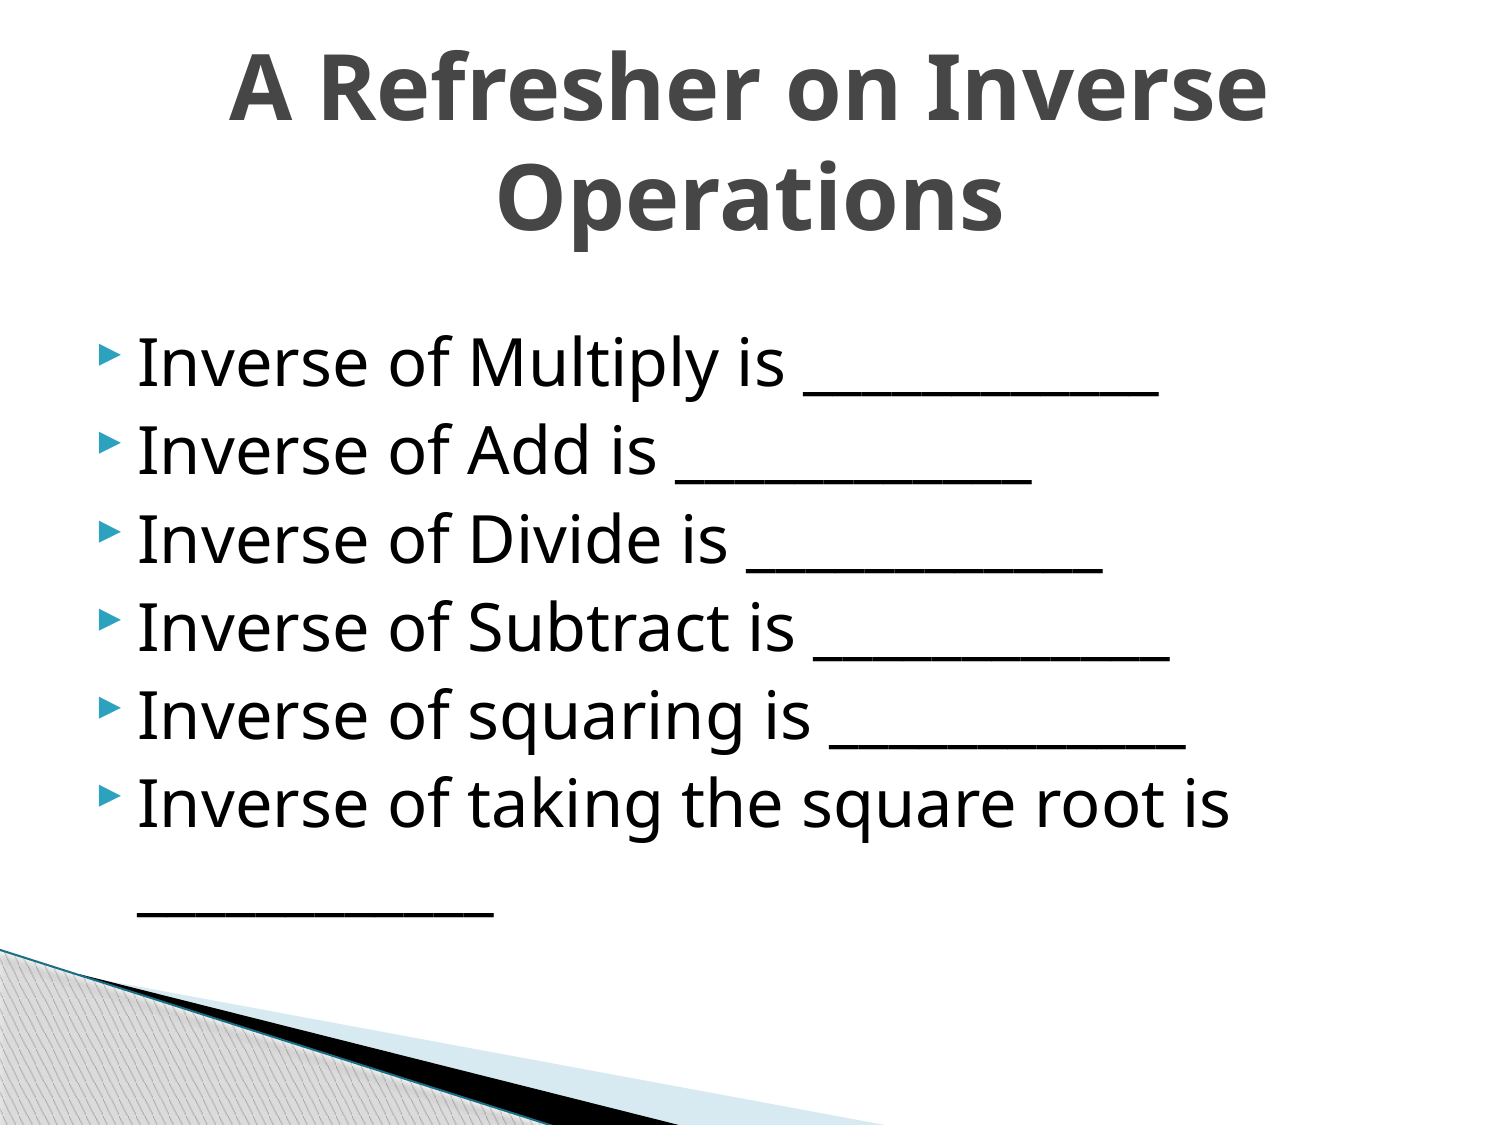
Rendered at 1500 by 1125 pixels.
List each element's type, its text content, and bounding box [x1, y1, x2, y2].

text_box A Refresher on Inverse Operations [74, 45, 1425, 233]
list Inverse of Multiply is ____________ Inverse of Add is ____________ Inverse of Divide is ____________ Inverse of Subtract is ____________ Inverse of squaring is ____________ Inverse of taking the square root is ____________ [62, 312, 1425, 1074]
